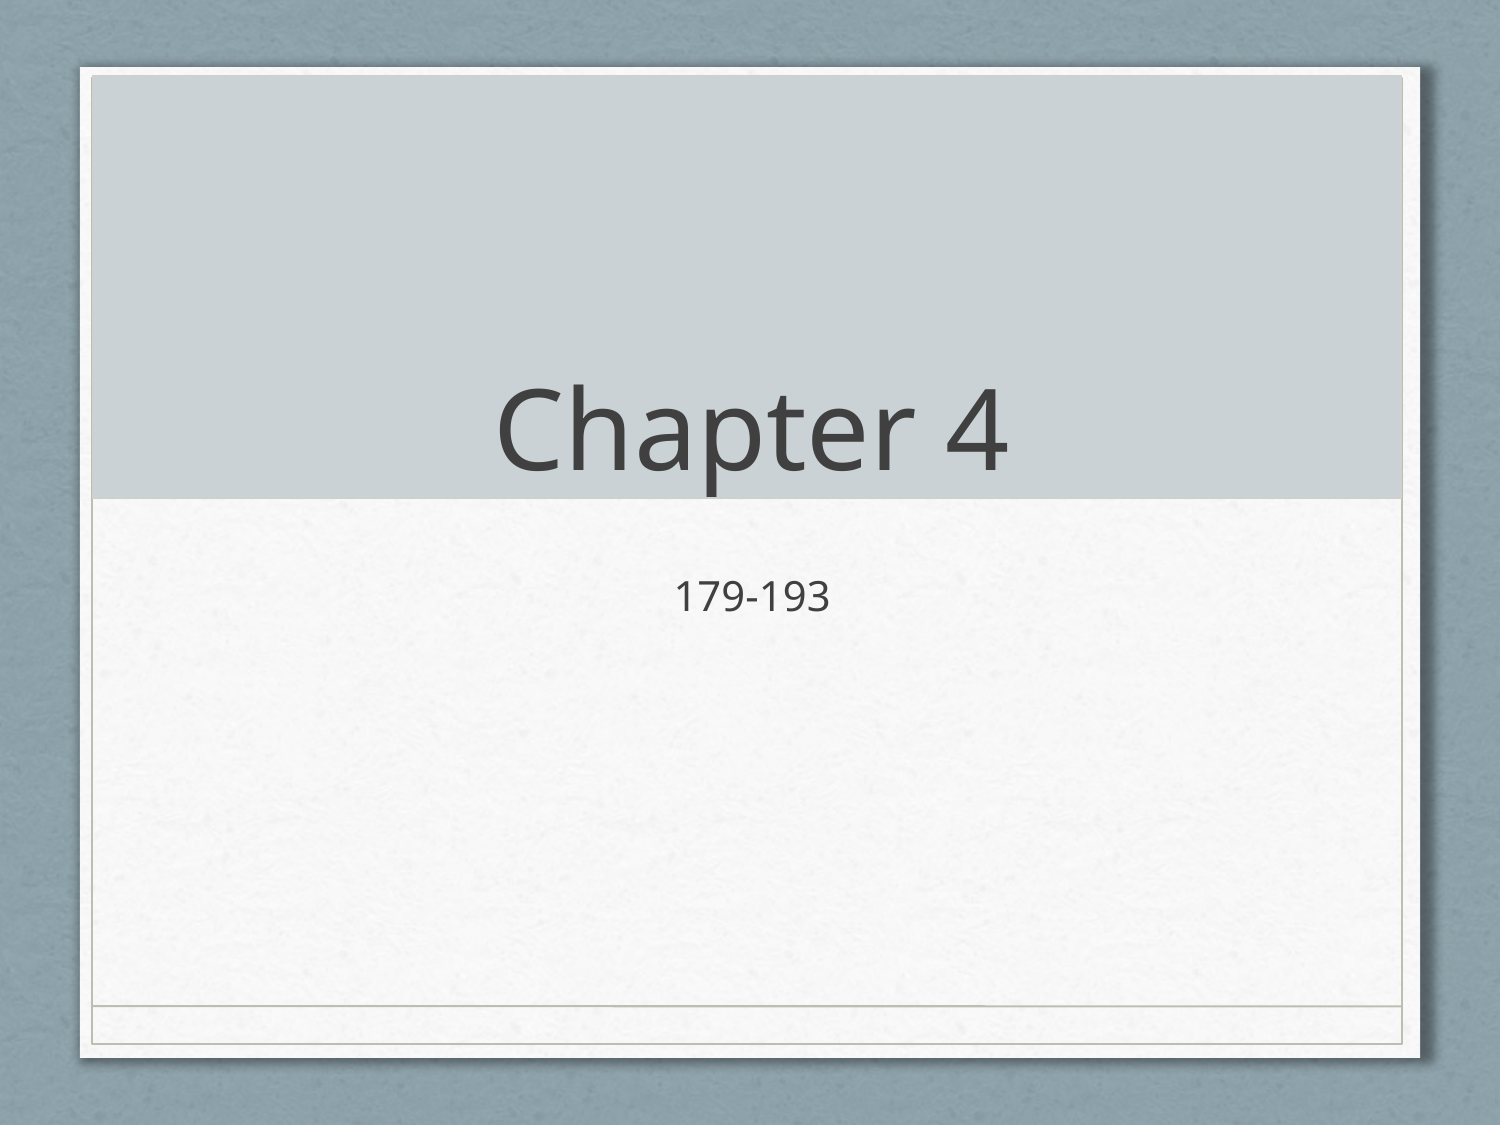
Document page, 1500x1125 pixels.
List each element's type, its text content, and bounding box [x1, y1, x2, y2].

picture [79, 67, 1421, 1058]
title Chapter 4 [150, 184, 1355, 500]
subtitle 179-193 [150, 562, 1355, 850]
